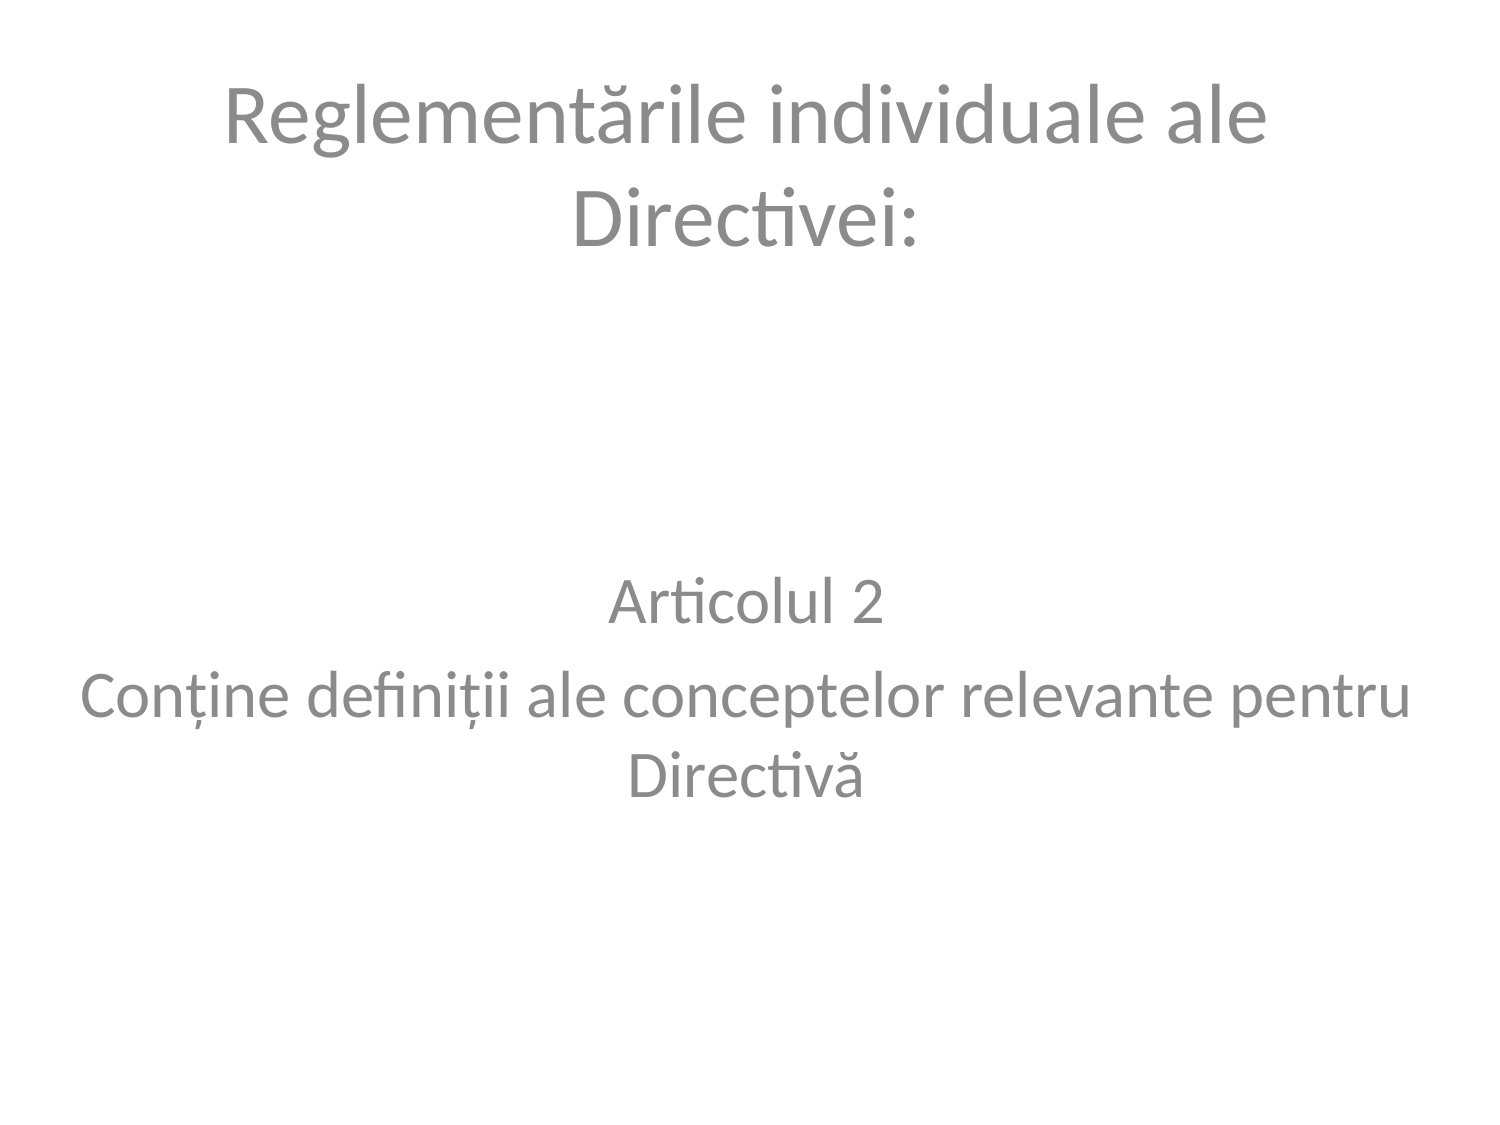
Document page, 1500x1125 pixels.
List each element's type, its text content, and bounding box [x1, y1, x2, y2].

subtitle Reglementările individuale ale Directivei: Articolul 2 Conține definiții ale conceptelor relevante pentru Directivă [48, 50, 1446, 1063]
